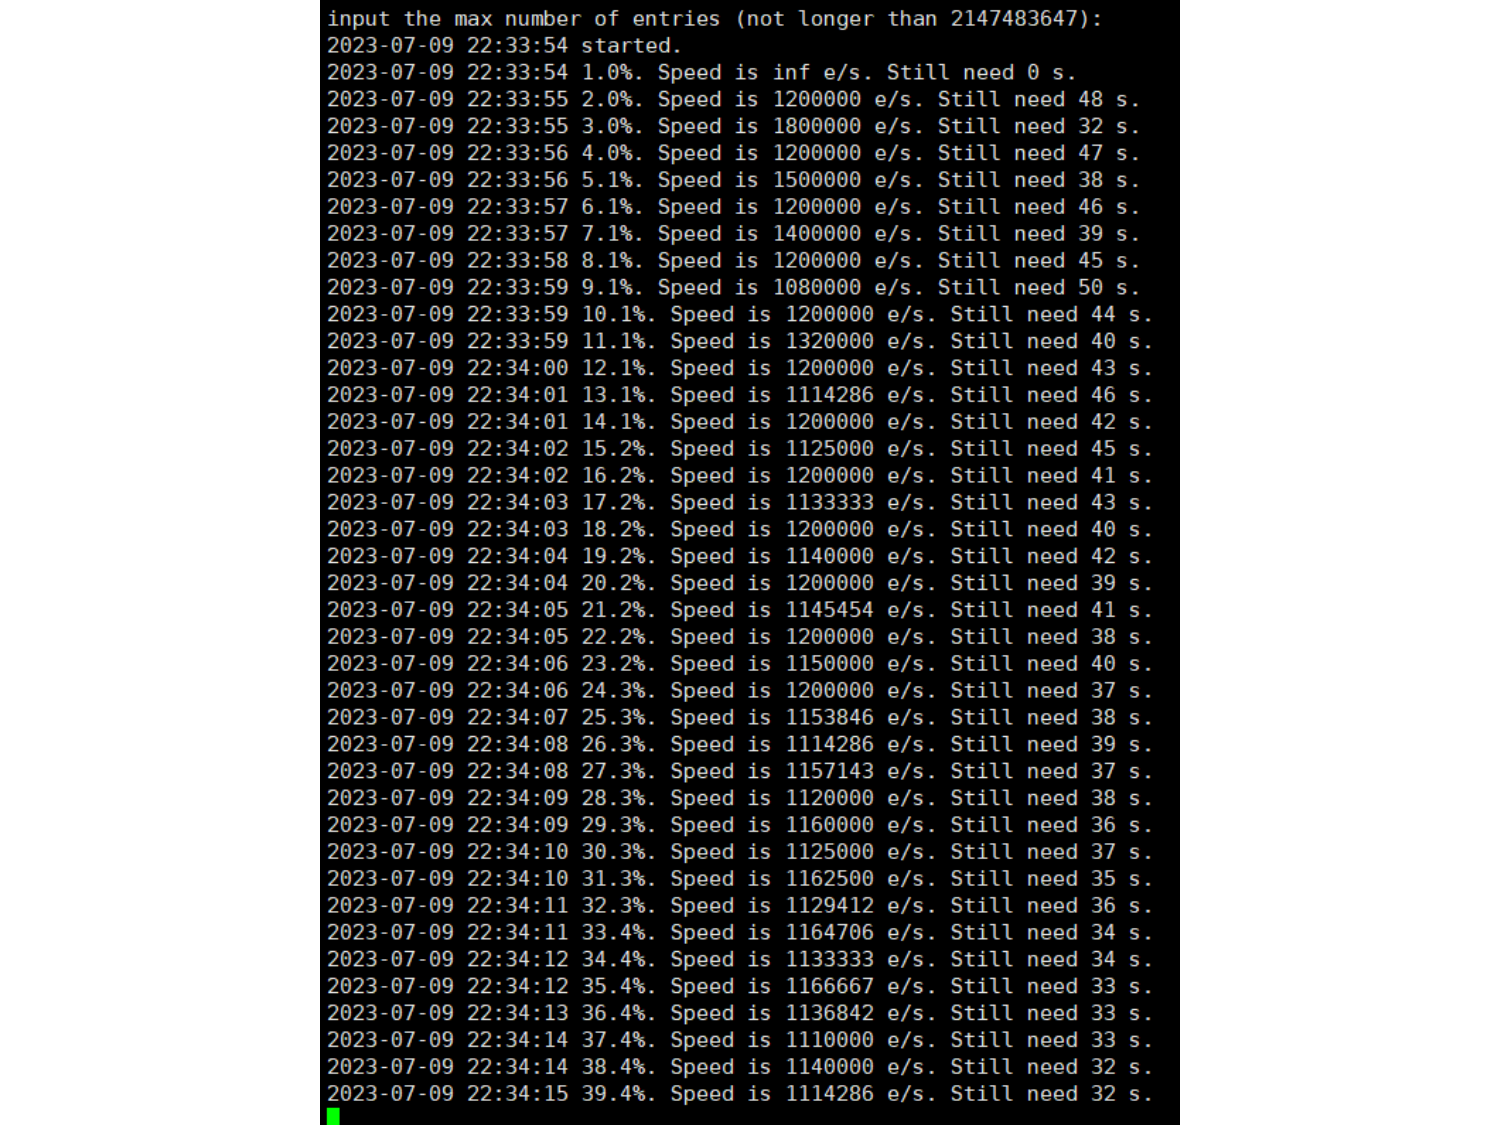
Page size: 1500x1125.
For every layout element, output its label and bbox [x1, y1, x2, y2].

picture [320, 0, 1180, 1125]
